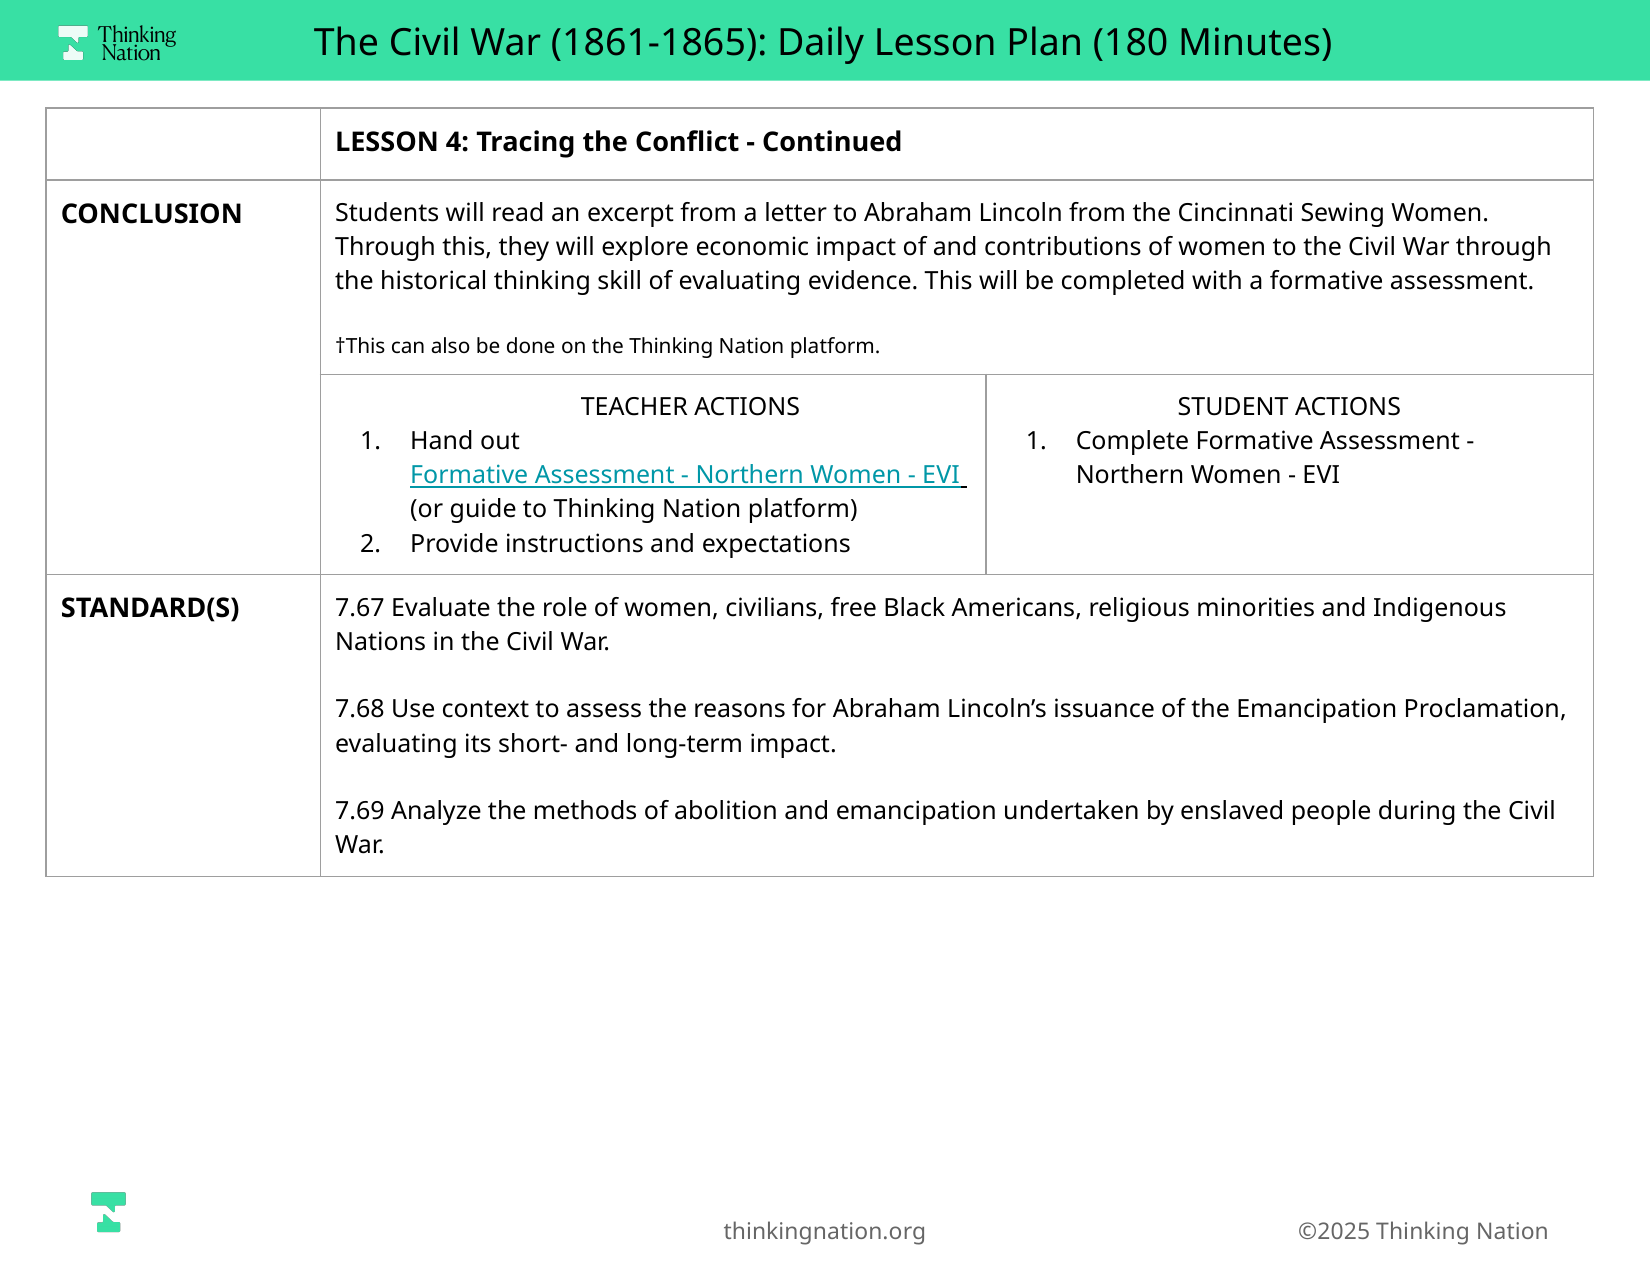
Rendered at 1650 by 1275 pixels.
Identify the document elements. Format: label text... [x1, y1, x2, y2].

table_header [47, 109, 320, 179]
text_box The Civil War (1861-1865): Daily Lesson Plan (180 Minutes) [0, 0, 1650, 81]
table_cell Students will read an excerpt from a letter to Abraham Lincoln from the Cincinnati Sewing Women. Through this, they will explore economic impact of and contributions of women to the Civil War through the historical thinking skill of evaluating evidence. This will be completed with a formative assessment. †This can also be done on the Thinking Nation platform. [321, 181, 1593, 374]
table_cell STUDENT ACTIONS Complete Formative Assessment - Northern Women - EVI [987, 375, 1593, 574]
table_cell TEACHER ACTIONS Hand out Formative Assessment - Northern Women - EVI (or guide to Thinking Nation platform) Provide instructions and expectations [321, 375, 985, 574]
table_cell 7.67 Evaluate the role of women, civilians, free Black Americans, religious minorities and Indigenous Nations in the Civil War. 7.68 Use context to assess the reasons for Abraham Lincoln’s issuance of the Emancipation Proclamation, evaluating its short- and long-term impact. 7.69 Analyze the methods of abolition and emancipation undertaken by enslaved people during the Civil War. [321, 575, 1593, 876]
text_box thinkingnation.org [629, 1200, 1021, 1240]
table_header LESSON 4: Tracing the Conflict - Continued [321, 109, 1593, 179]
table_cell CONCLUSION [47, 181, 320, 574]
picture [45, 14, 180, 85]
table_cell STANDARD(S) [47, 575, 320, 876]
text_box ©2025 Thinking Nation [1174, 1200, 1566, 1240]
picture [80, 1184, 136, 1240]
